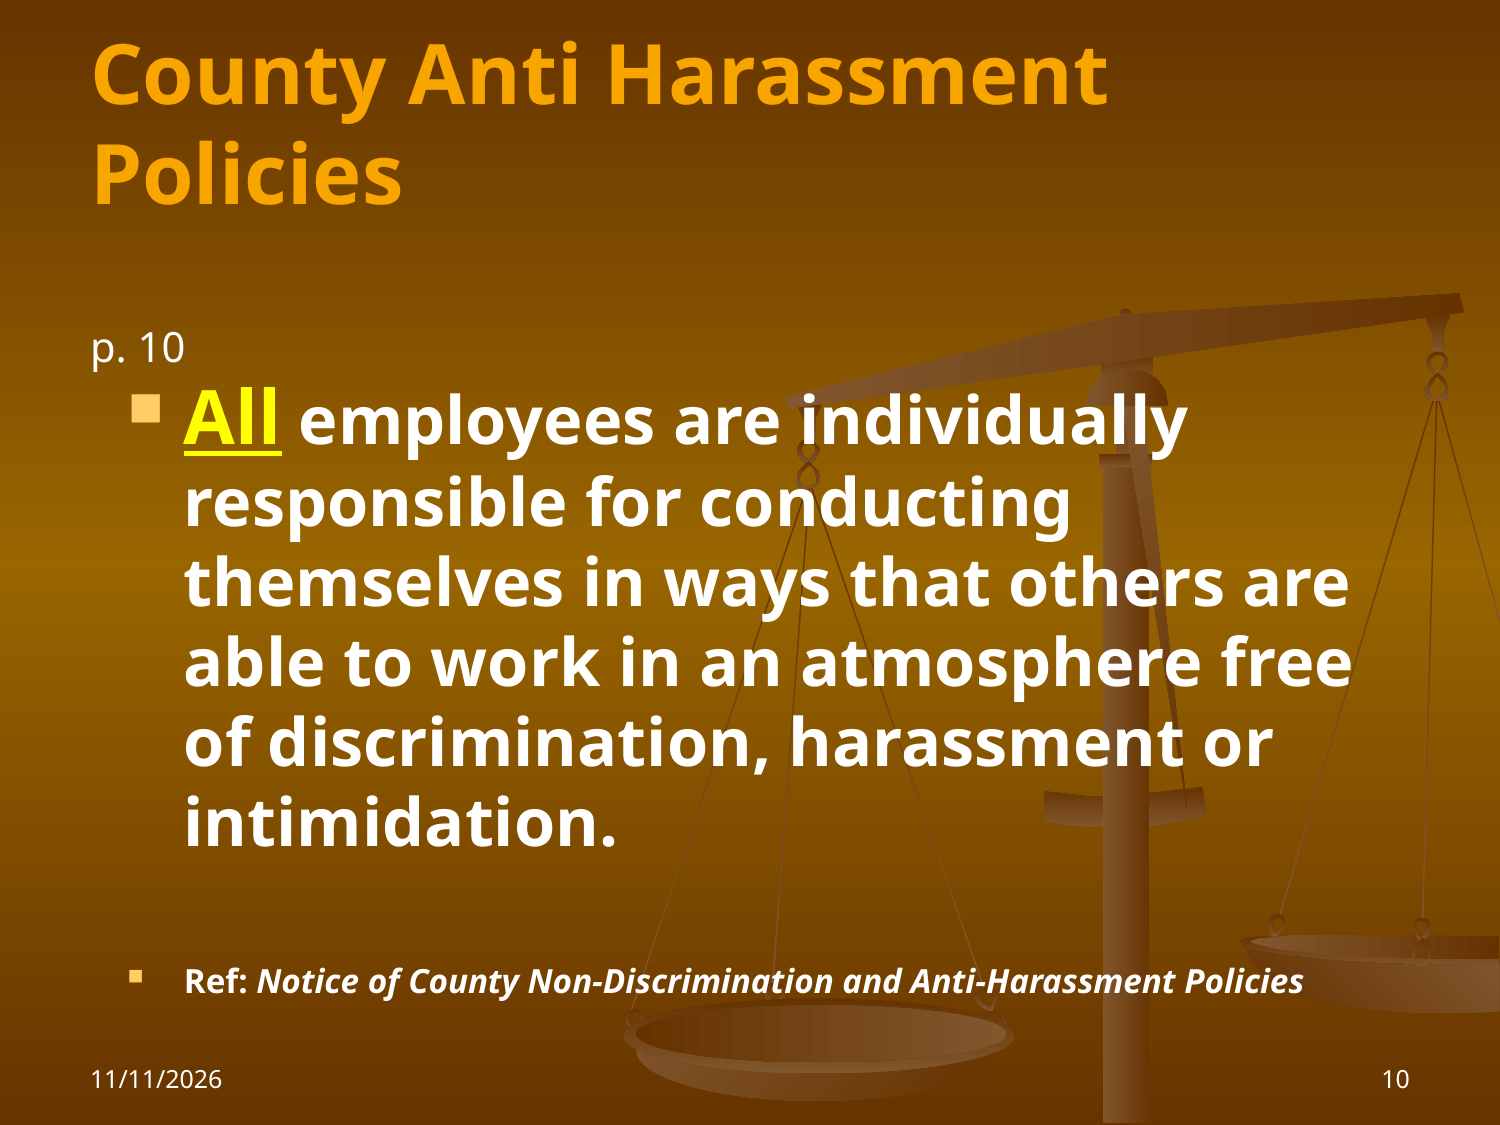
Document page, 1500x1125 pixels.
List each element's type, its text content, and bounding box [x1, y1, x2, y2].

slide_number 10 [1074, 1029, 1426, 1106]
title County Anti Harassment Policies p. 10 [74, 87, 1426, 305]
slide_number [74, 1029, 426, 1106]
list All employees are individually responsible for conducting themselves in ways that others are able to work in an atmosphere free of discrimination, harassment or intimidation. Ref: Notice of County Non-Discrimination and Anti-Harassment Policies [112, 362, 1376, 1031]
